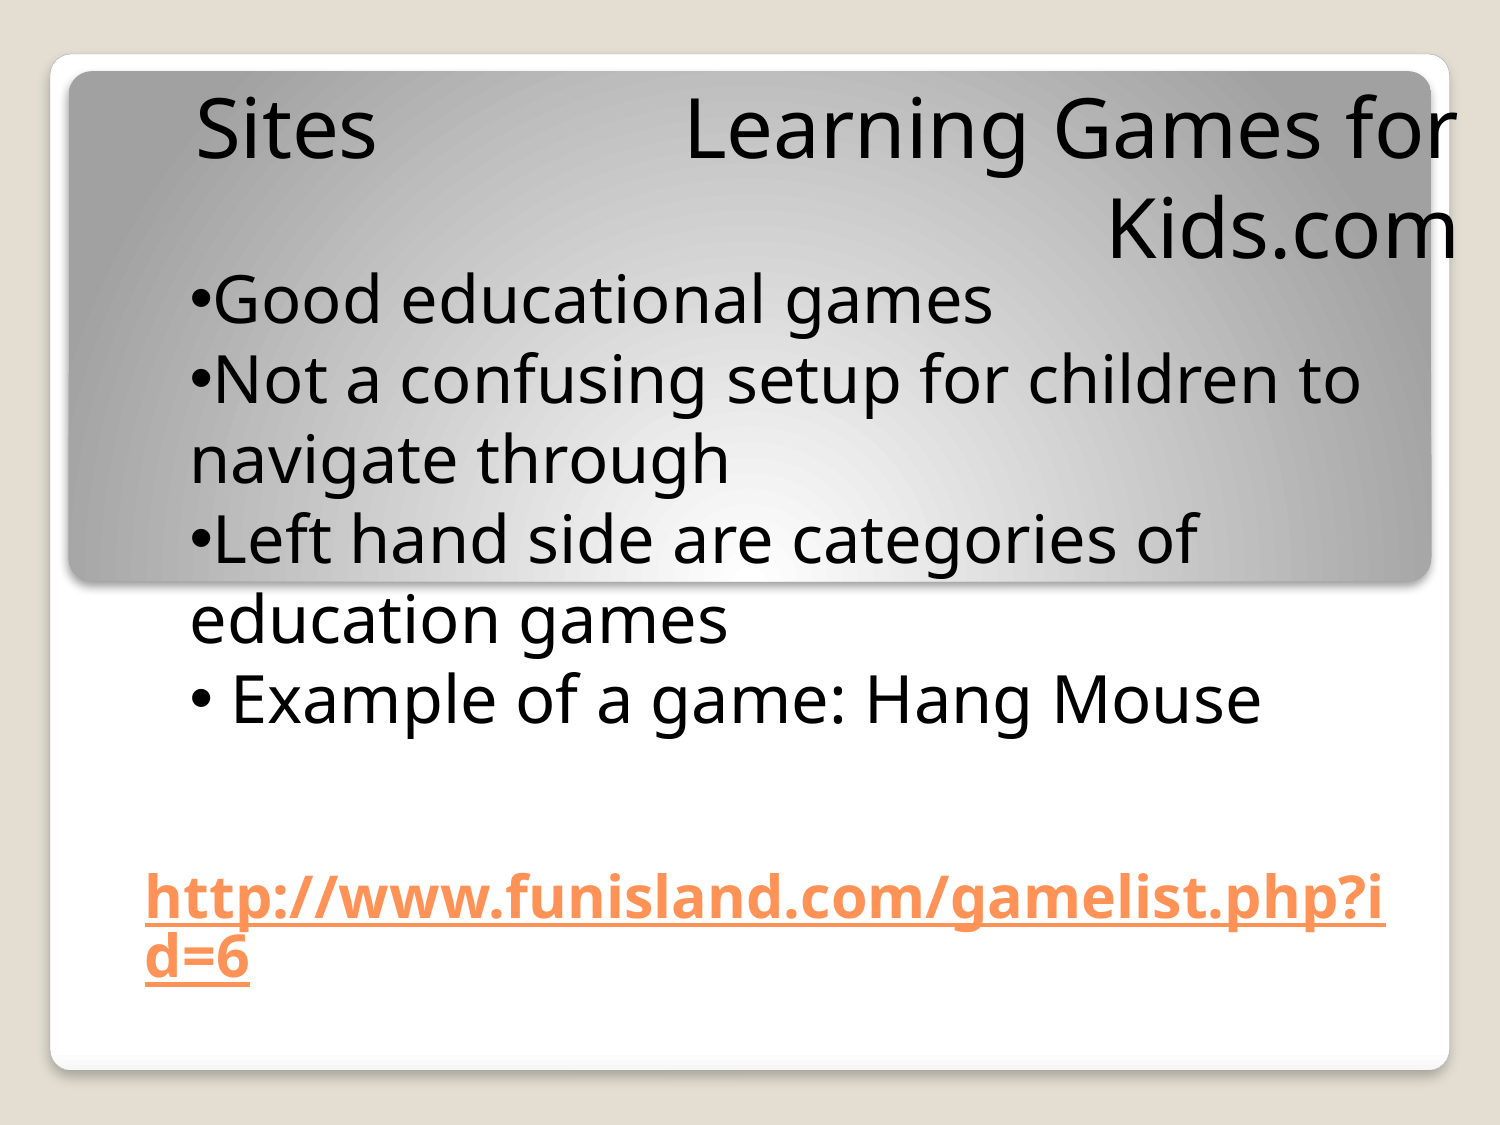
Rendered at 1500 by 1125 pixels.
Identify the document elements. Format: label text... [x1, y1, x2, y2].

title http://www.funisland.com/gamelist.php?id=6 [137, 849, 1413, 1125]
subtitle Sites Learning Games for Kids.com [24, 75, 1475, 213]
text_box Good educational games Not a confusing setup for children to navigate through Left hand side are categories of education games Example of a game: Hang Mouse [174, 249, 1388, 745]
